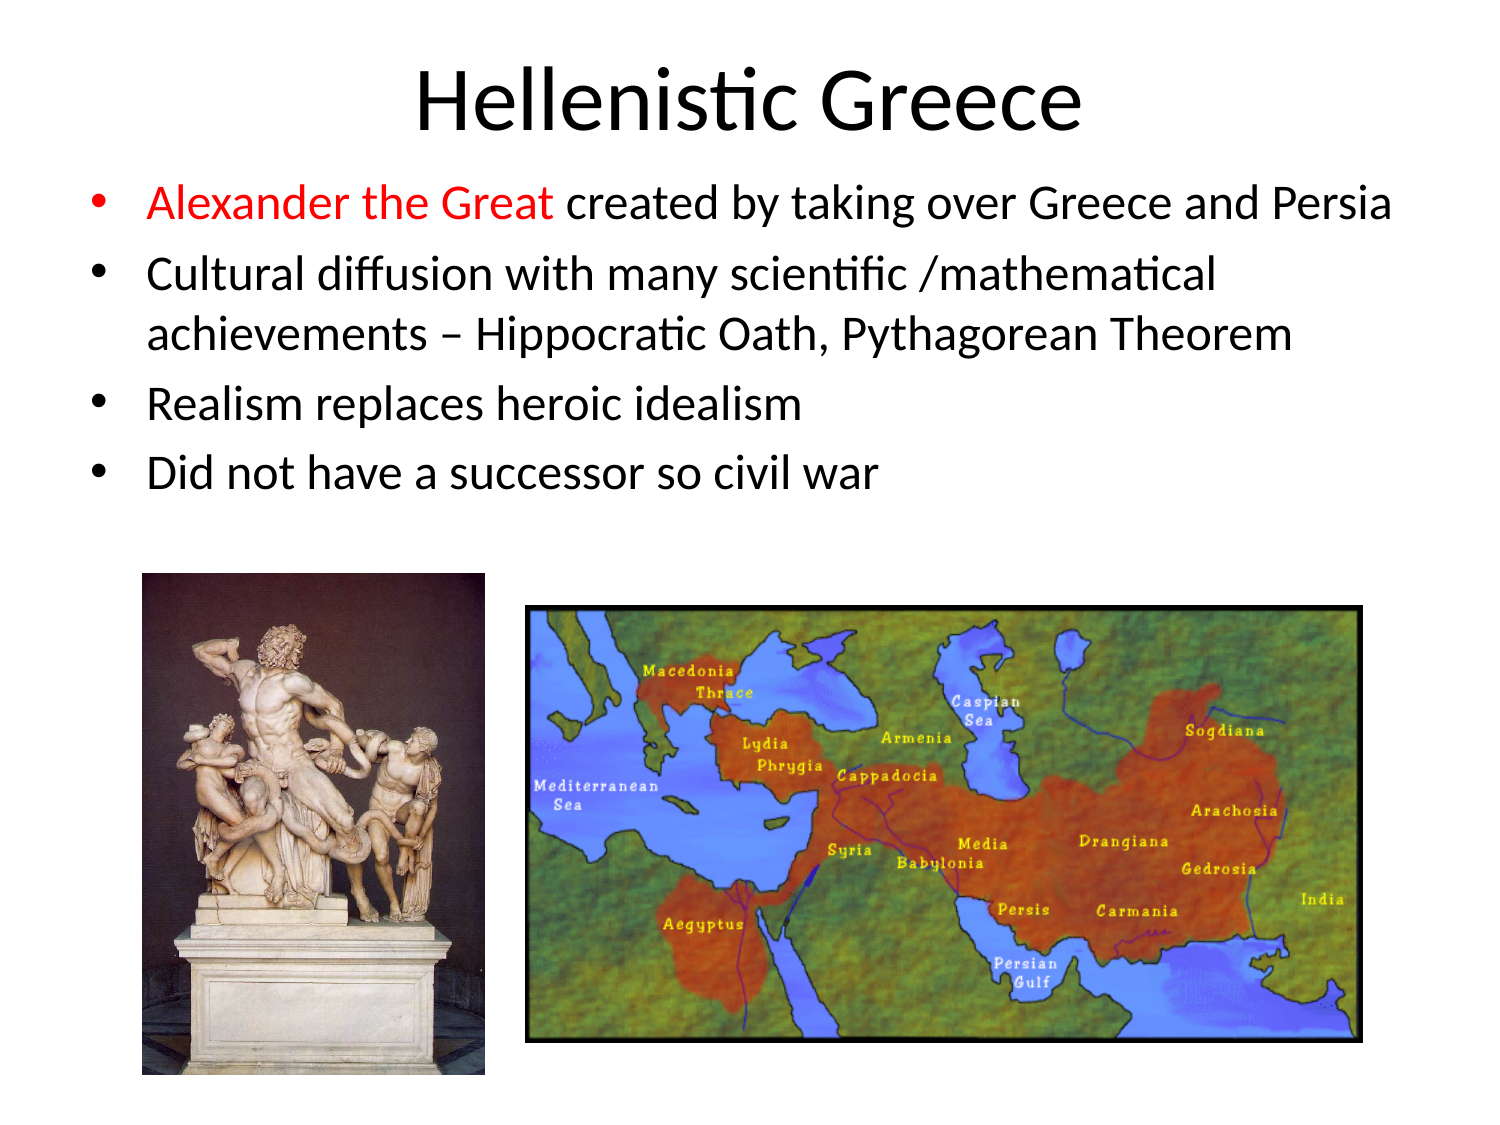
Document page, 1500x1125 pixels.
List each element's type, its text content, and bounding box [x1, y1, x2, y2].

picture [524, 604, 1363, 1043]
list Alexander the Great created by taking over Greece and Persia Cultural diffusion with many scientific /mathematical achievements – Hippocratic Oath, Pythagorean Theorem Realism replaces heroic idealism Did not have a successor so civil war [75, 162, 1425, 905]
title Hellenistic Greece [75, 0, 1425, 162]
picture [142, 572, 485, 1076]
